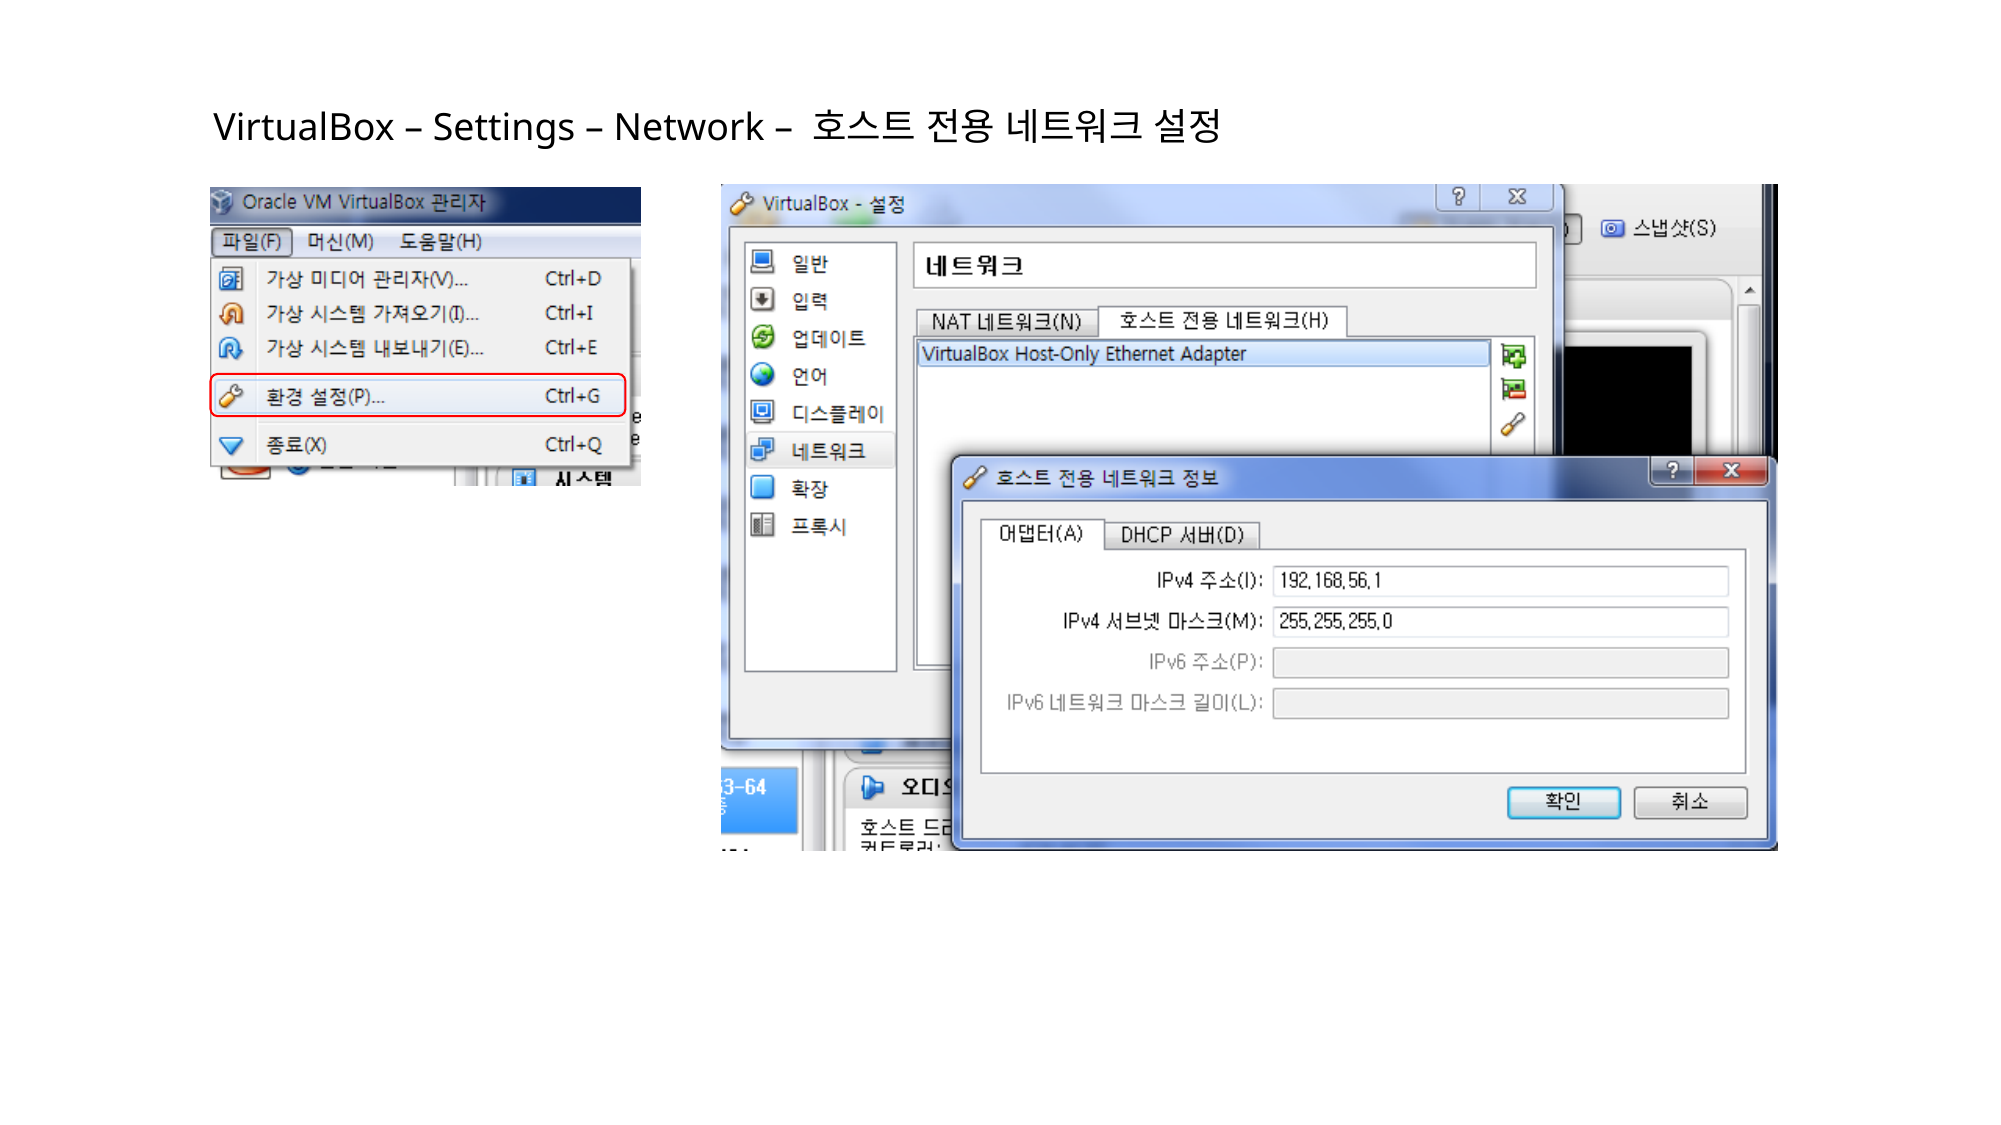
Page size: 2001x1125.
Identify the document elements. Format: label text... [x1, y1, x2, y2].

text_box VirtualBox – Settings – Network – 호스트 전용 네트워크 설정 [198, 95, 1239, 155]
picture [210, 187, 641, 486]
picture [721, 184, 1778, 851]
